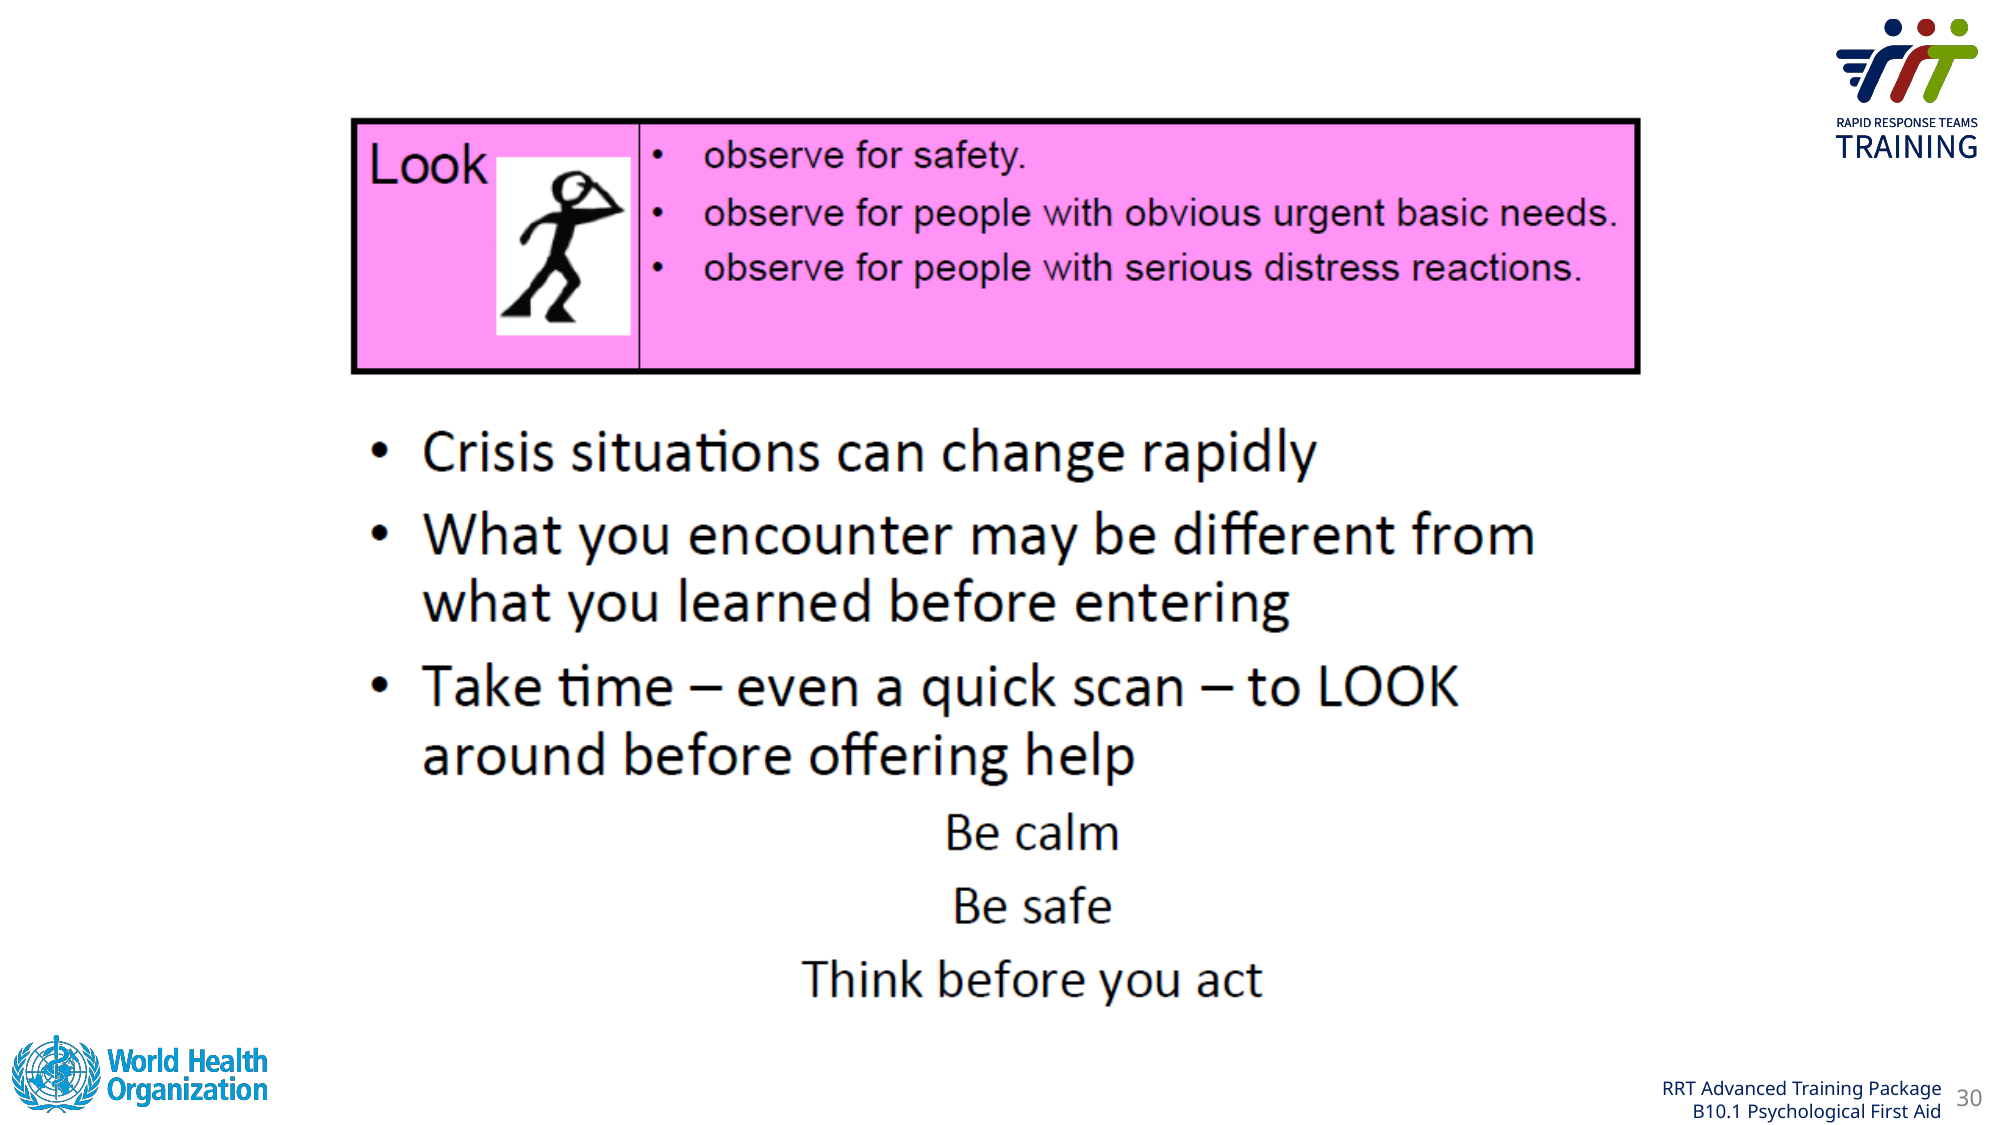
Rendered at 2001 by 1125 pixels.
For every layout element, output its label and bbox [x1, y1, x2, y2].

picture [24, 1054, 36, 1087]
picture [344, 112, 1655, 1013]
picture [34, 1054, 43, 1078]
picture [12, 1083, 48, 1113]
picture [22, 1062, 26, 1077]
picture [30, 1083, 37, 1091]
picture [59, 1035, 267, 1113]
picture [36, 1088, 78, 1105]
picture [50, 1108, 62, 1113]
picture [12, 1035, 54, 1068]
picture [71, 1053, 90, 1091]
picture [46, 1056, 54, 1062]
picture [1835, 19, 1978, 167]
picture [40, 1062, 47, 1070]
